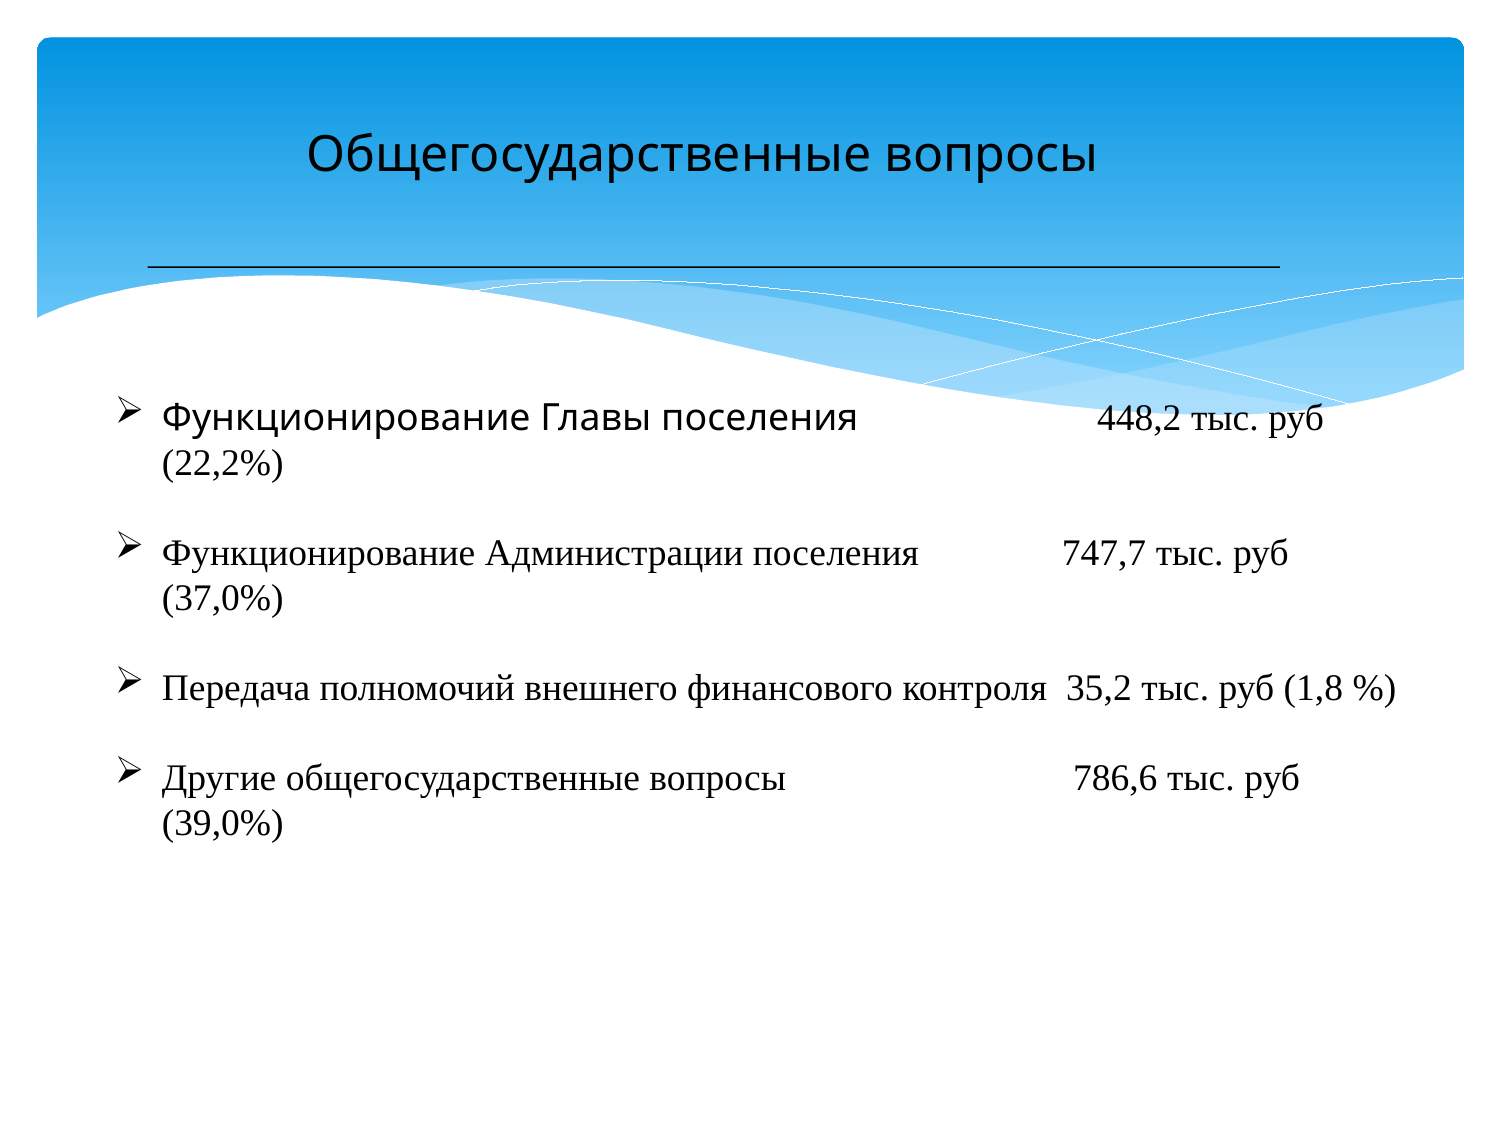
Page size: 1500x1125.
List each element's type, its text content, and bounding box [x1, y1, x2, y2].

text_box Общегосударственные вопросы [147, 113, 1258, 189]
text_box Функционирование Главы поселения 448,2 тыс. руб (22,2%) Функционирование Администрации поселения 747,7 тыс. руб (37,0%) Передача полномочий внешнего финансового контроля 35,2 тыс. руб (1,8 %) Другие общегосударственные вопросы 786,6 тыс. руб (39,0%) [100, 385, 1424, 940]
